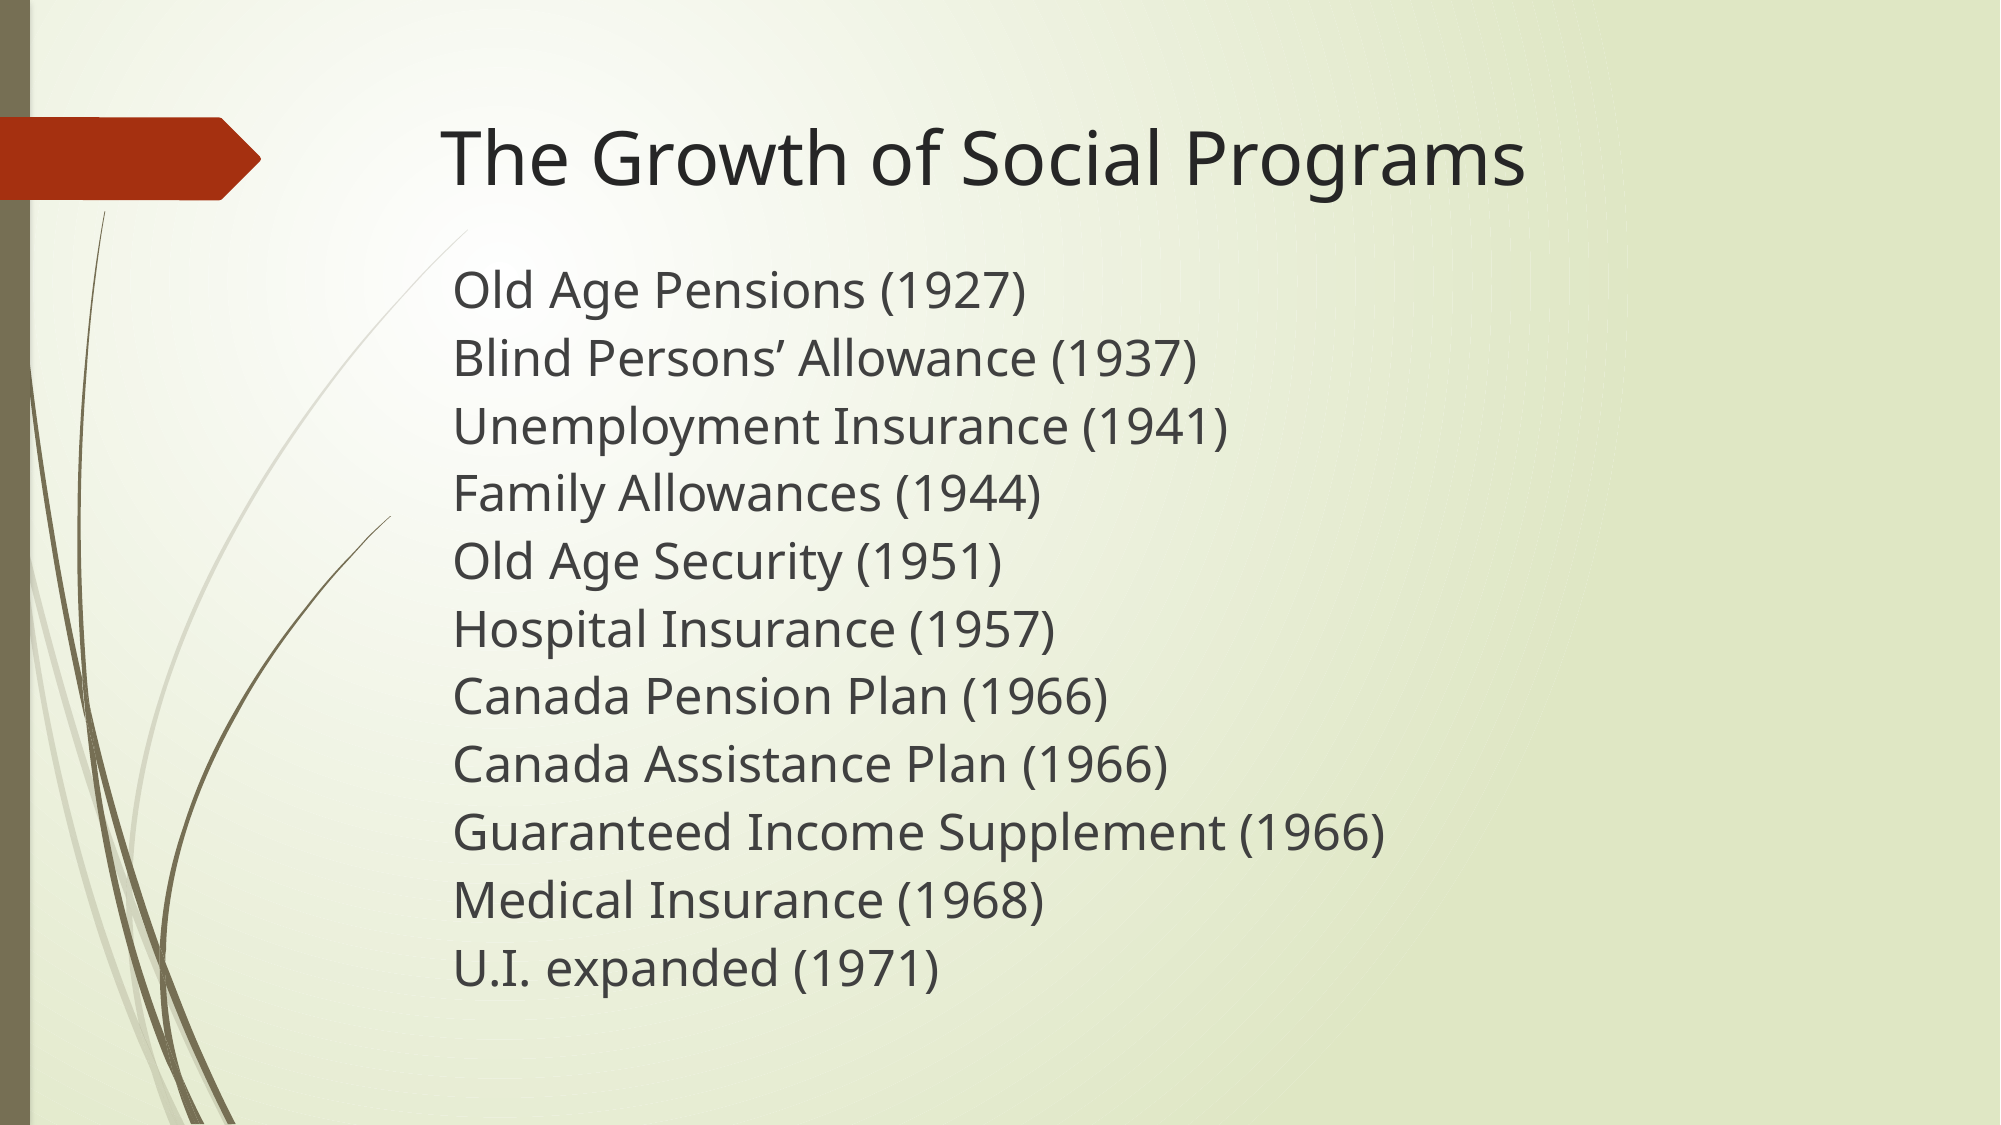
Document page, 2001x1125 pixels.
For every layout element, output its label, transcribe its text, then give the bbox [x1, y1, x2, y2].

title The Growth of Social Programs [425, 102, 1888, 313]
list Old Age Pensions (1927) Blind Persons’ Allowance (1937) Unemployment Insurance (1941) Family Allowances (1944) Old Age Security (1951) Hospital Insurance (1957) Canada Pension Plan (1966) Canada Assistance Plan (1966) Guaranteed Income Supplement (1966) Medical Insurance (1968) U.I. expanded (1971) [437, 262, 1675, 1006]
